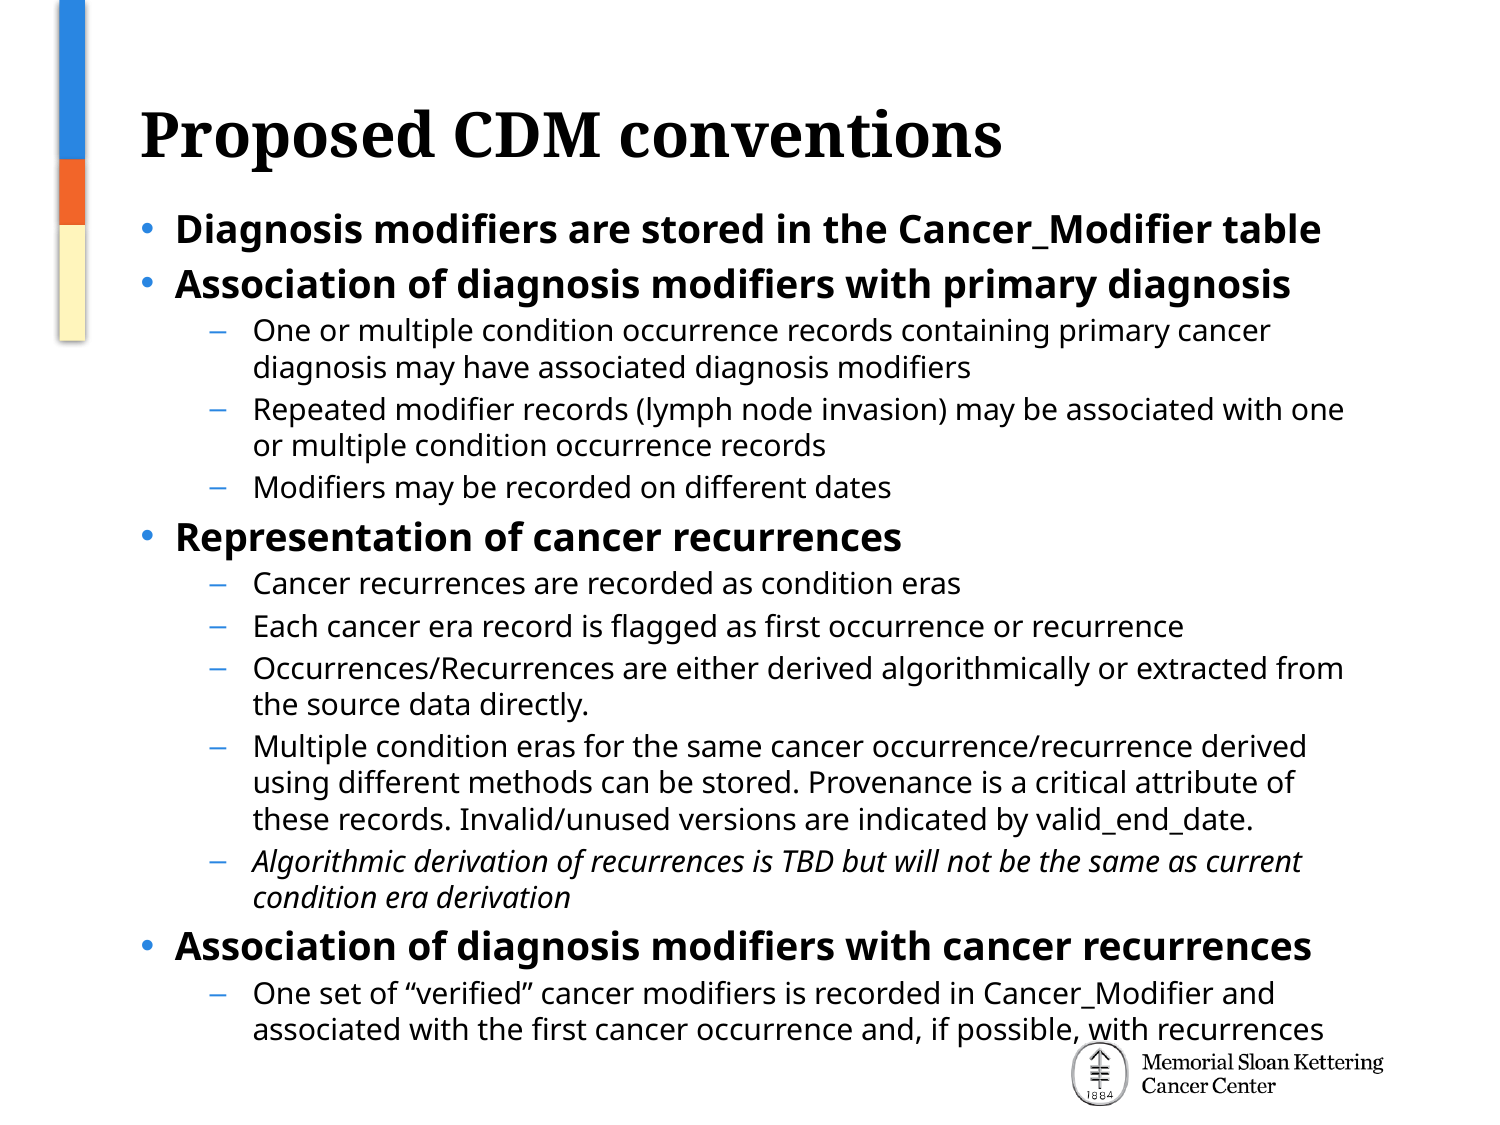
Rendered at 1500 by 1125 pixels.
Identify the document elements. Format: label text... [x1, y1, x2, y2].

list Diagnosis modifiers are stored in the Cancer_Modifier table Association of diagnosis modifiers with primary diagnosis One or multiple condition occurrence records containing primary cancer diagnosis may have associated diagnosis modifiers Repeated modifier records (lymph node invasion) may be associated with one or multiple condition occurrence records Modifiers may be recorded on different dates Representation of cancer recurrences Cancer recurrences are recorded as condition eras Each cancer era record is flagged as first occurrence or recurrence Occurrences/Recurrences are either derived algorithmically or extracted from the source data directly. Multiple condition eras for the same cancer occurrence/recurrence derived using different methods can be stored. Provenance is a critical attribute of these records. Invalid/unused versions are indicated by valid_end_date. Algorithmic derivation of recurrences is TBD but will not be the same as current condition era derivation Association of diagnosis modifiers with cancer recurrences One set of “verified” cancer modifiers is recorded in Cancer_Modifier and associated with the first cancer occurrence and, if possible, with recurrences [125, 197, 1365, 1125]
title Proposed CDM conventions [125, 48, 1386, 178]
